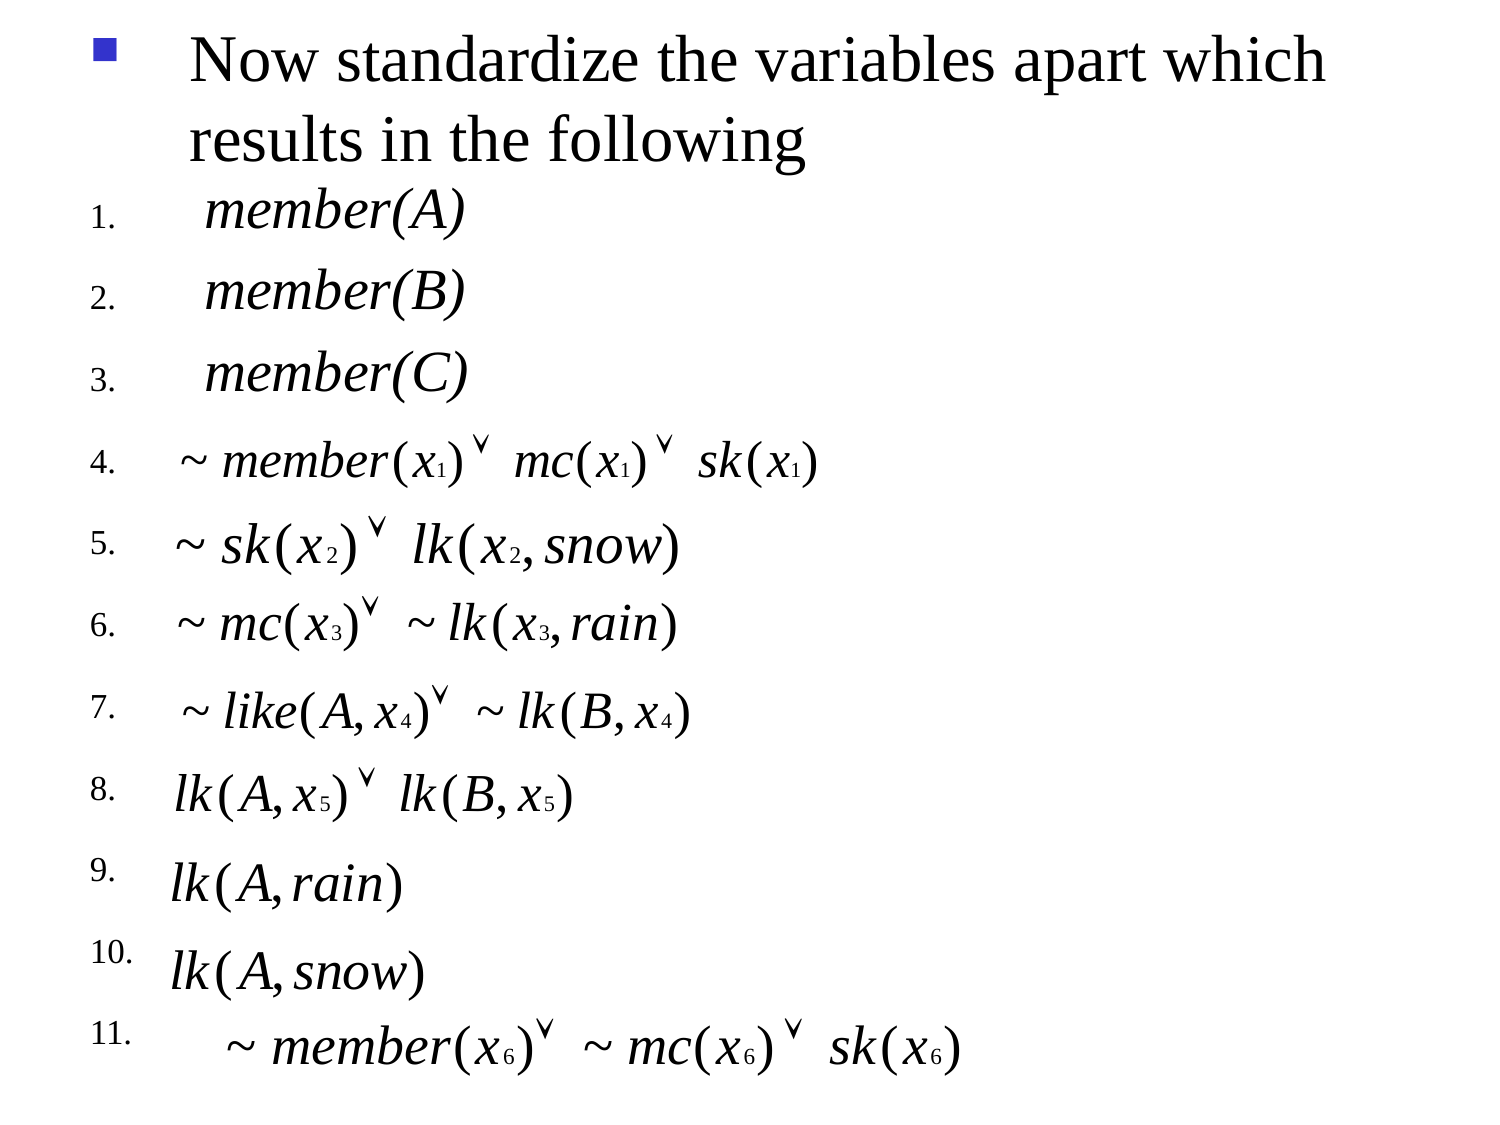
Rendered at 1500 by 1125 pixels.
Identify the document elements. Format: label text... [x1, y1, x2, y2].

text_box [166, 510, 692, 588]
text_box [167, 762, 586, 834]
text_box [173, 679, 702, 751]
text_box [172, 429, 828, 500]
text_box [162, 850, 413, 926]
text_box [162, 937, 438, 1013]
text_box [168, 590, 687, 663]
list Now standardize the variables apart which results in the following [74, 7, 1426, 963]
text_box member(A) member(B) member(C) [74, 162, 738, 1125]
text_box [217, 1013, 972, 1088]
